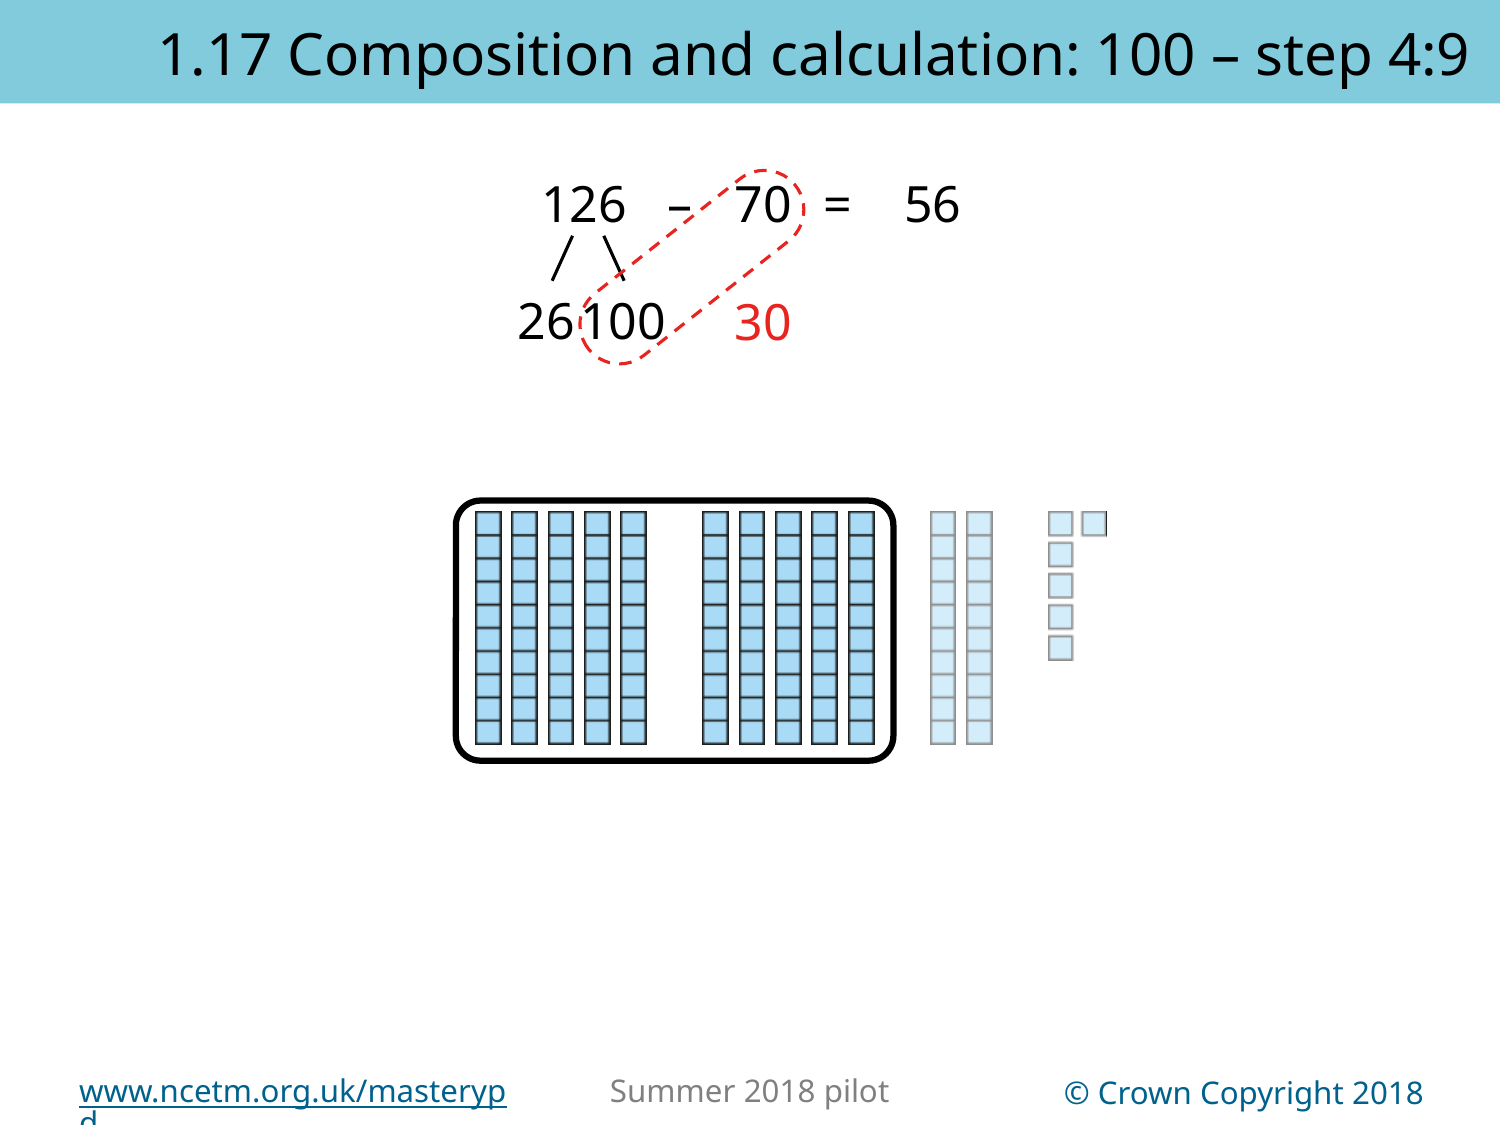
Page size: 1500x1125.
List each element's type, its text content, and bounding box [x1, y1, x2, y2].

text_box – [652, 164, 708, 240]
picture [702, 511, 729, 746]
picture [929, 511, 957, 746]
picture [547, 511, 575, 746]
text_box 126 [526, 164, 642, 240]
text_box [579, 195, 790, 364]
text_box 70 [719, 164, 807, 240]
picture [775, 511, 802, 746]
picture [966, 511, 993, 746]
picture [738, 511, 766, 746]
text_box 26 [502, 282, 565, 358]
picture [847, 511, 875, 746]
picture [511, 511, 538, 746]
text_box = 56 [808, 164, 977, 240]
picture [1047, 511, 1108, 661]
list 1.17 Composition and calculation: 100 – step 4:9 [0, 0, 1500, 104]
text_box [912, 506, 1106, 761]
picture [475, 511, 502, 746]
text_box 100 [642, 327, 681, 358]
picture [620, 511, 647, 746]
picture [811, 511, 838, 746]
text_box 100 [565, 282, 601, 358]
picture [584, 511, 611, 746]
text_box [455, 500, 894, 761]
text_box 30 [719, 282, 807, 358]
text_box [551, 235, 573, 281]
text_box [603, 235, 625, 281]
